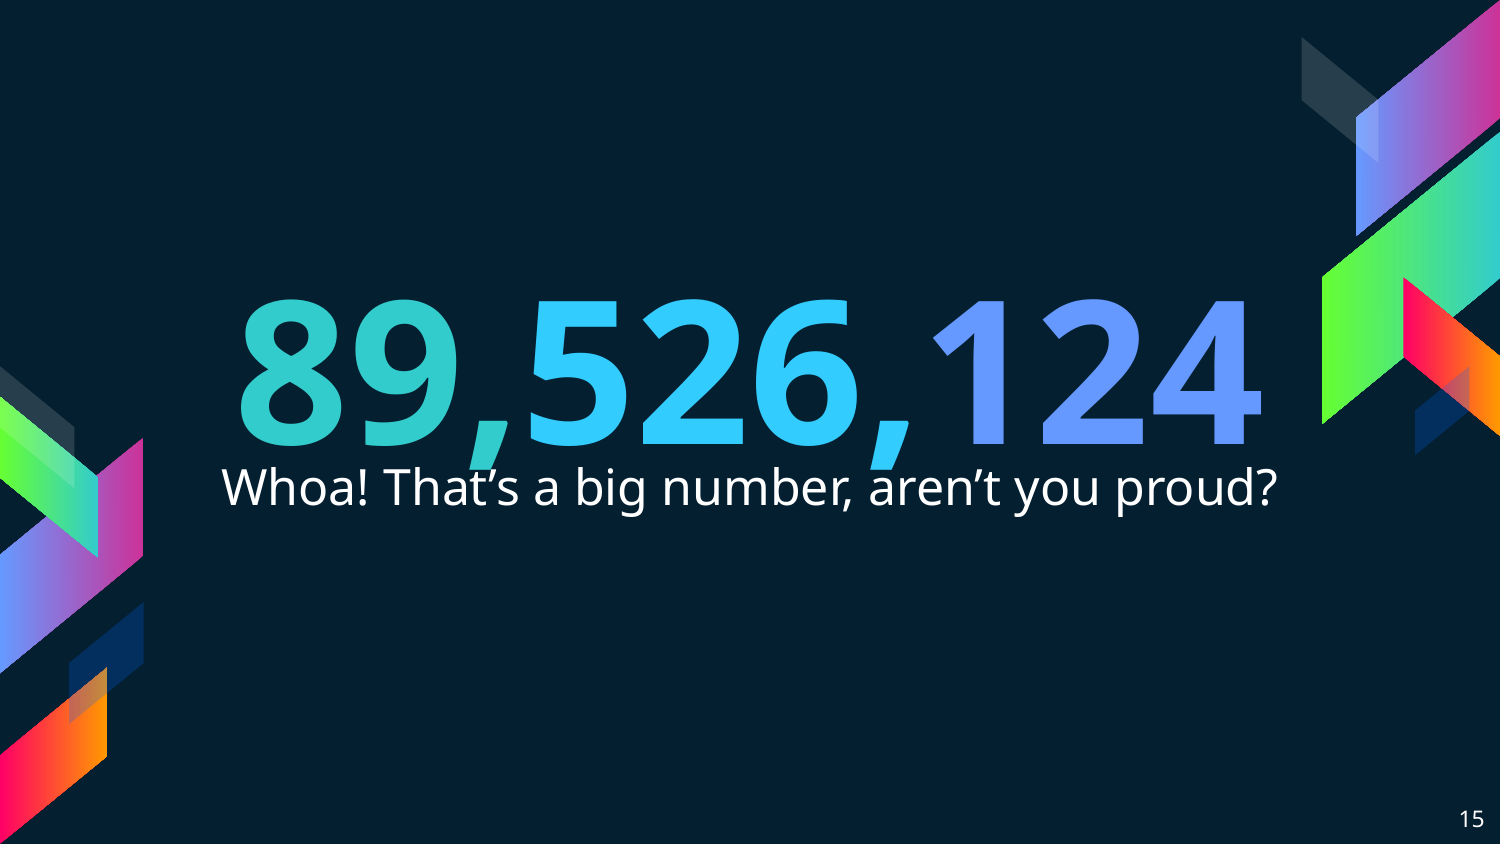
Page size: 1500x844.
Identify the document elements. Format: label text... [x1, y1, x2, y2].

slide_number ‹#› [1403, 789, 1500, 844]
subtitle Whoa! That’s a big number, aren’t you proud? [112, 440, 1388, 570]
title 89,526,124 [112, 309, 1388, 440]
